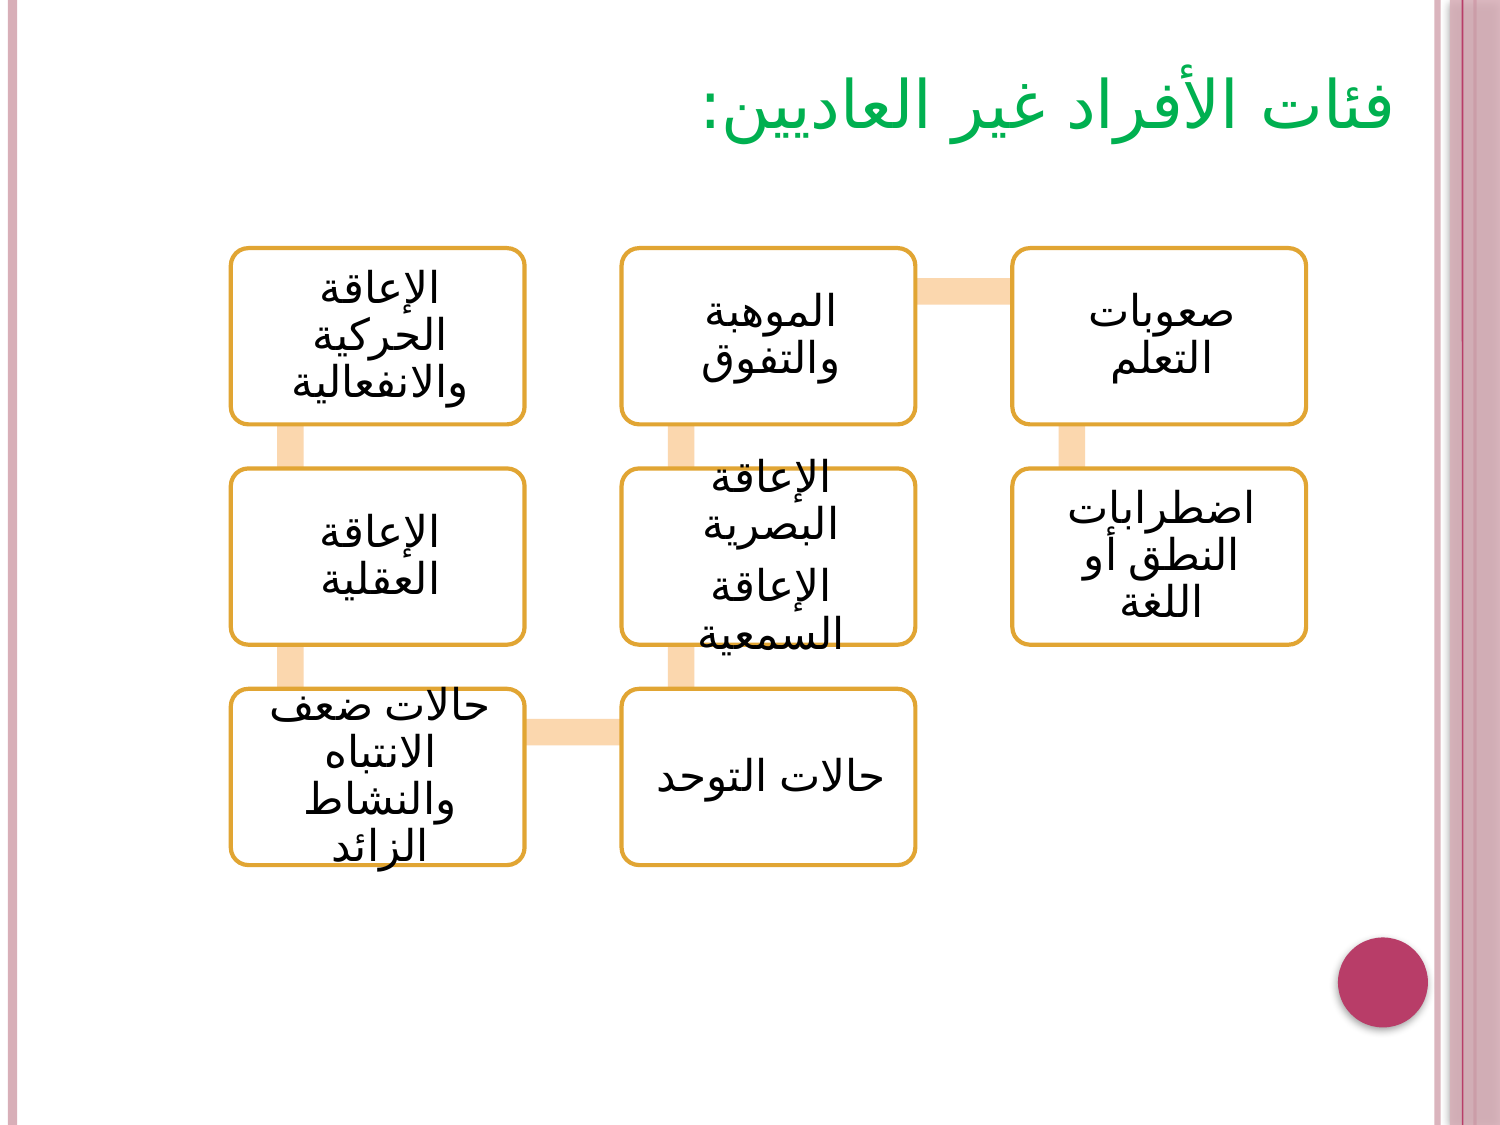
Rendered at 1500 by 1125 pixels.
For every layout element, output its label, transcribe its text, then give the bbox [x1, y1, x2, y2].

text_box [229, 207, 1308, 906]
list فئات الأفراد غير العاديين: [88, 54, 1412, 1125]
